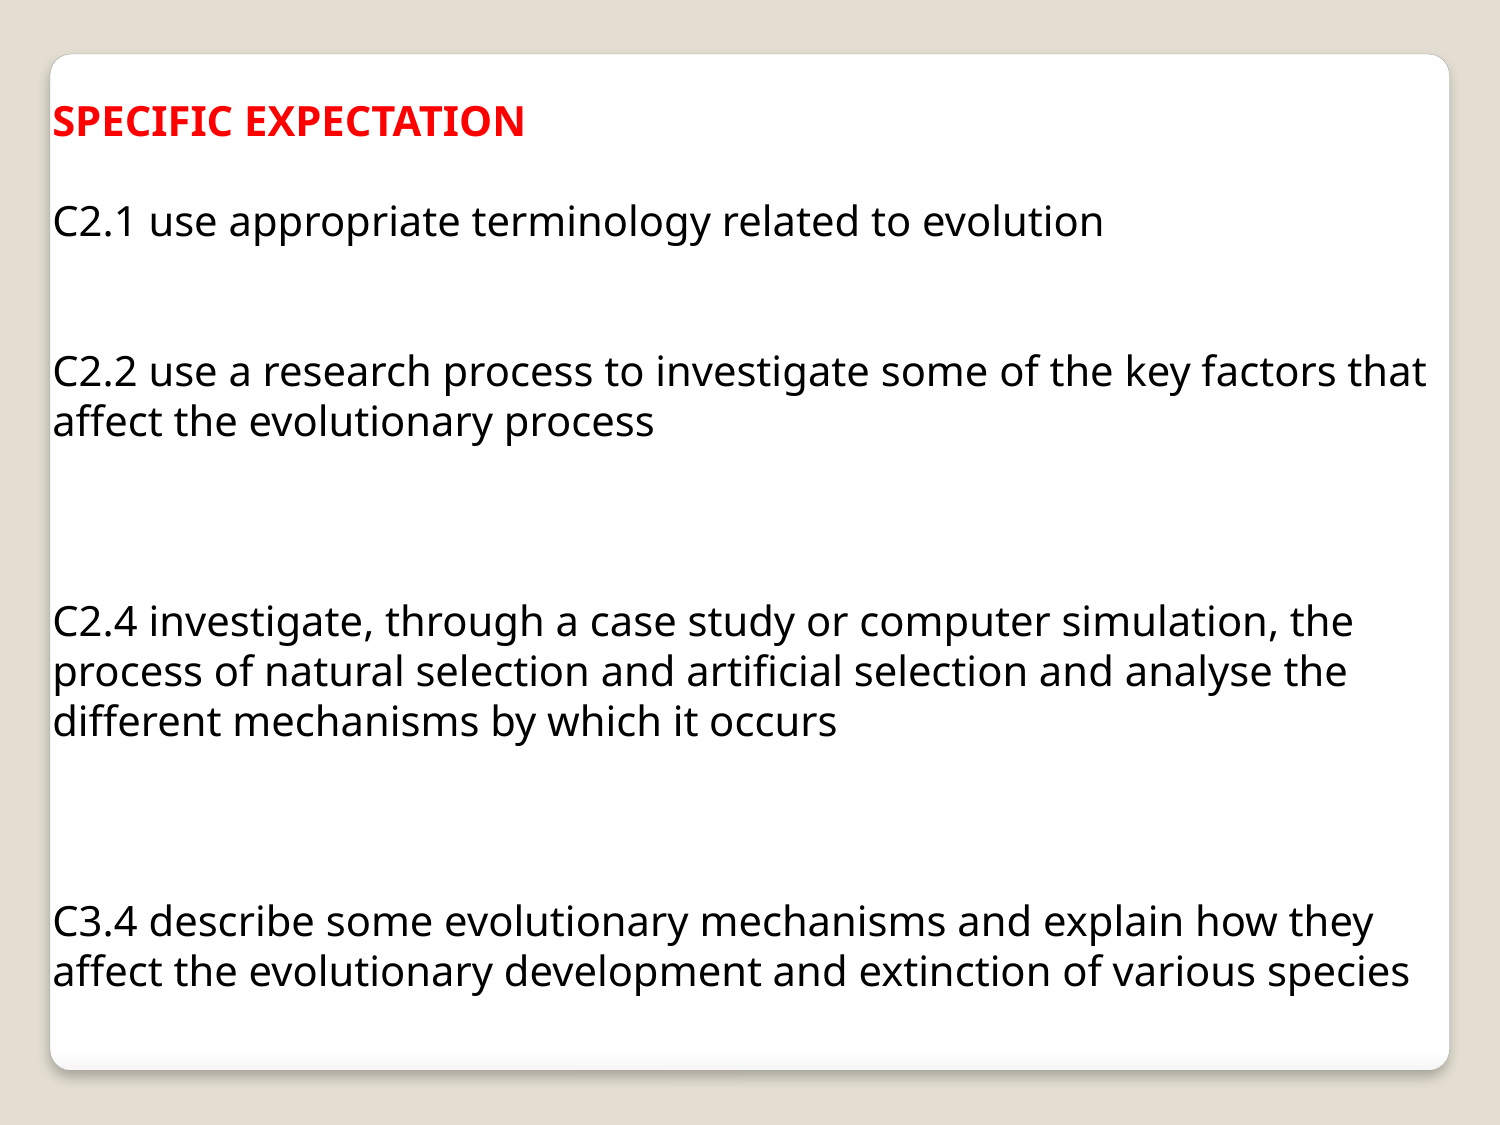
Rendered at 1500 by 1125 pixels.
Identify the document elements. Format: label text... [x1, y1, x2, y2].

text_box SPECIFIC EXPECTATION C2.1 use appropriate terminology related to evolution C2.2 use a research process to investigate some of the key factors that affect the evolutionary process C2.4 investigate, through a case study or computer simulation, the process of natural selection and artificial selection and analyse the different mechanisms by which it occurs C3.4 describe some evolutionary mechanisms and explain how they affect the evolutionary development and extinction of various species [37, 37, 1500, 1003]
